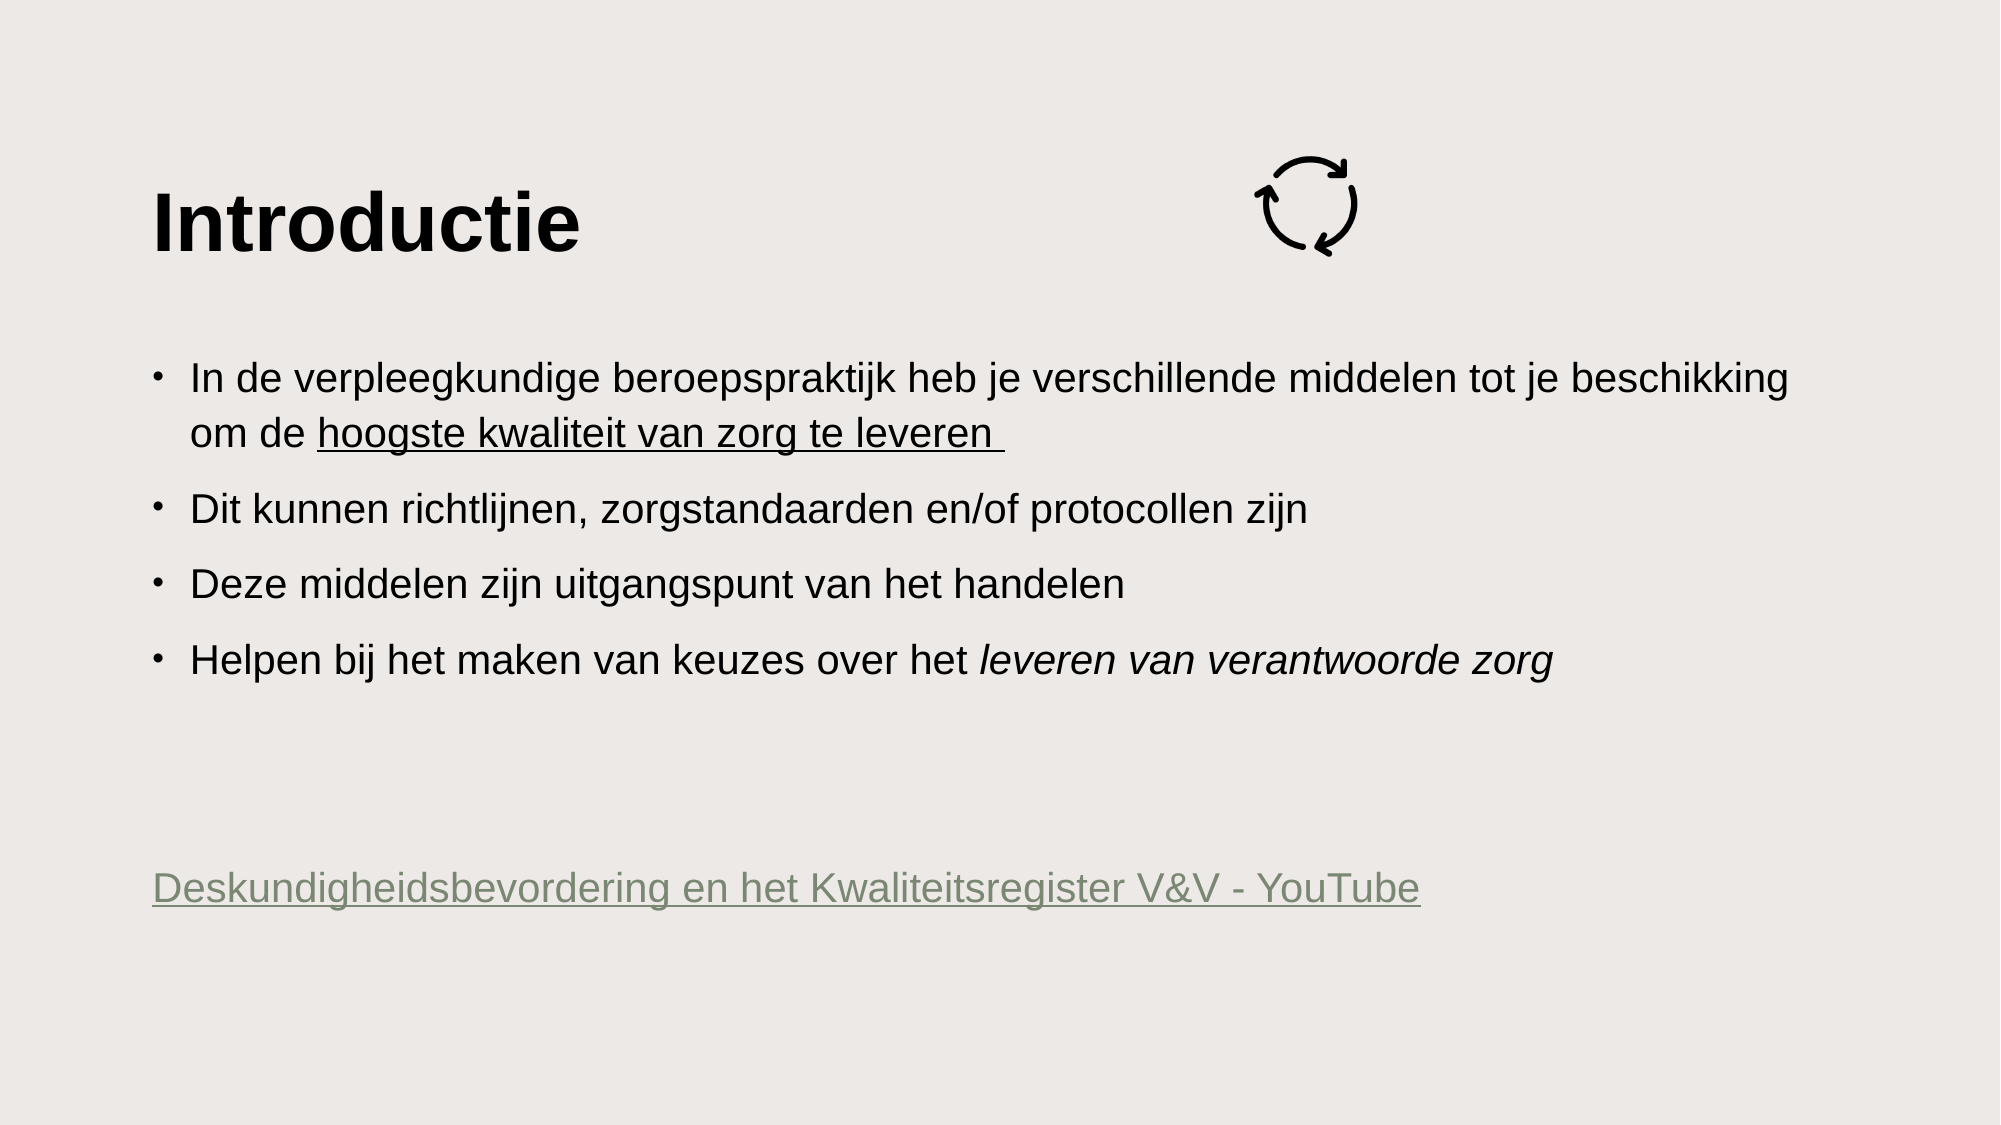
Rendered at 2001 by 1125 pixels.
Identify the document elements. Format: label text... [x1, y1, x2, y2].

list In de verpleegkundige beroepspraktijk heb je verschillende middelen tot je beschikking om de hoogste kwaliteit van zorg te leveren Dit kunnen richtlijnen, zorgstandaarden en/of protocollen zijn Deze middelen zijn uitgangspunt van het handelen Helpen bij het maken van keuzes over het leveren van verantwoorde zorg Deskundigheidsbevordering en het Kwaliteitsregister V&V - YouTube [137, 338, 1863, 1014]
title Introductie [137, 95, 1863, 280]
picture [1232, 129, 1383, 280]
